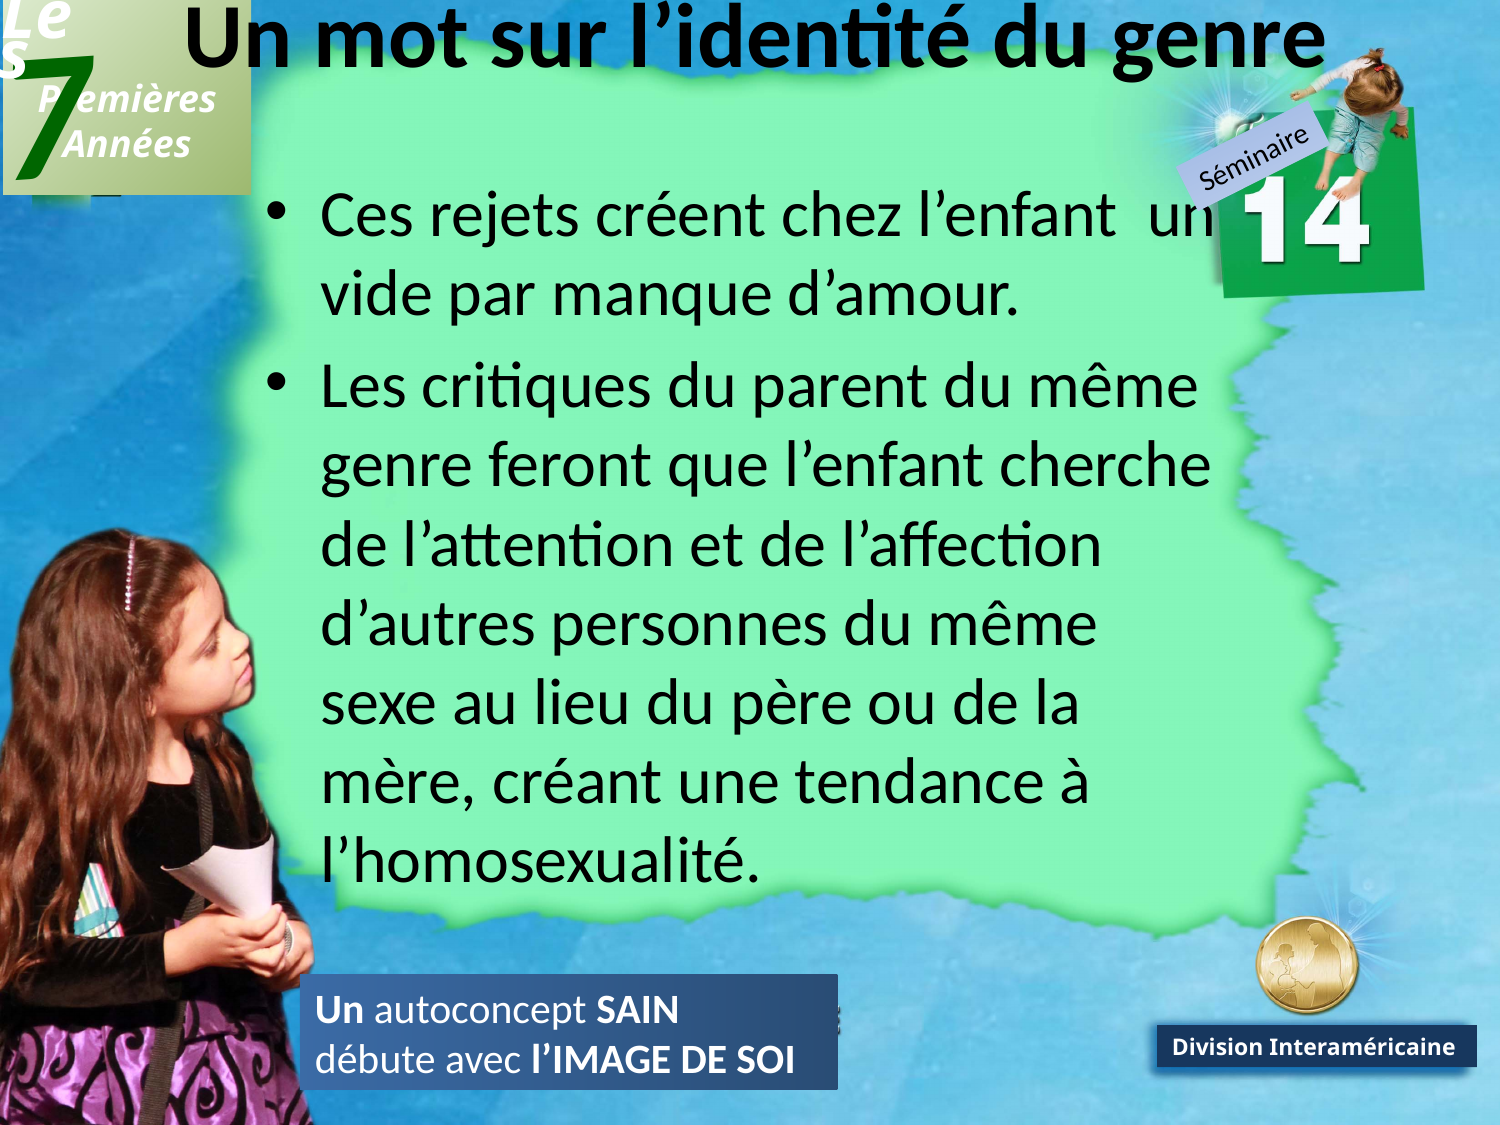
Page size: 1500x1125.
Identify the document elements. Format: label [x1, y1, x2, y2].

picture [0, 0, 1500, 1125]
text_box [0, 0, 252, 225]
